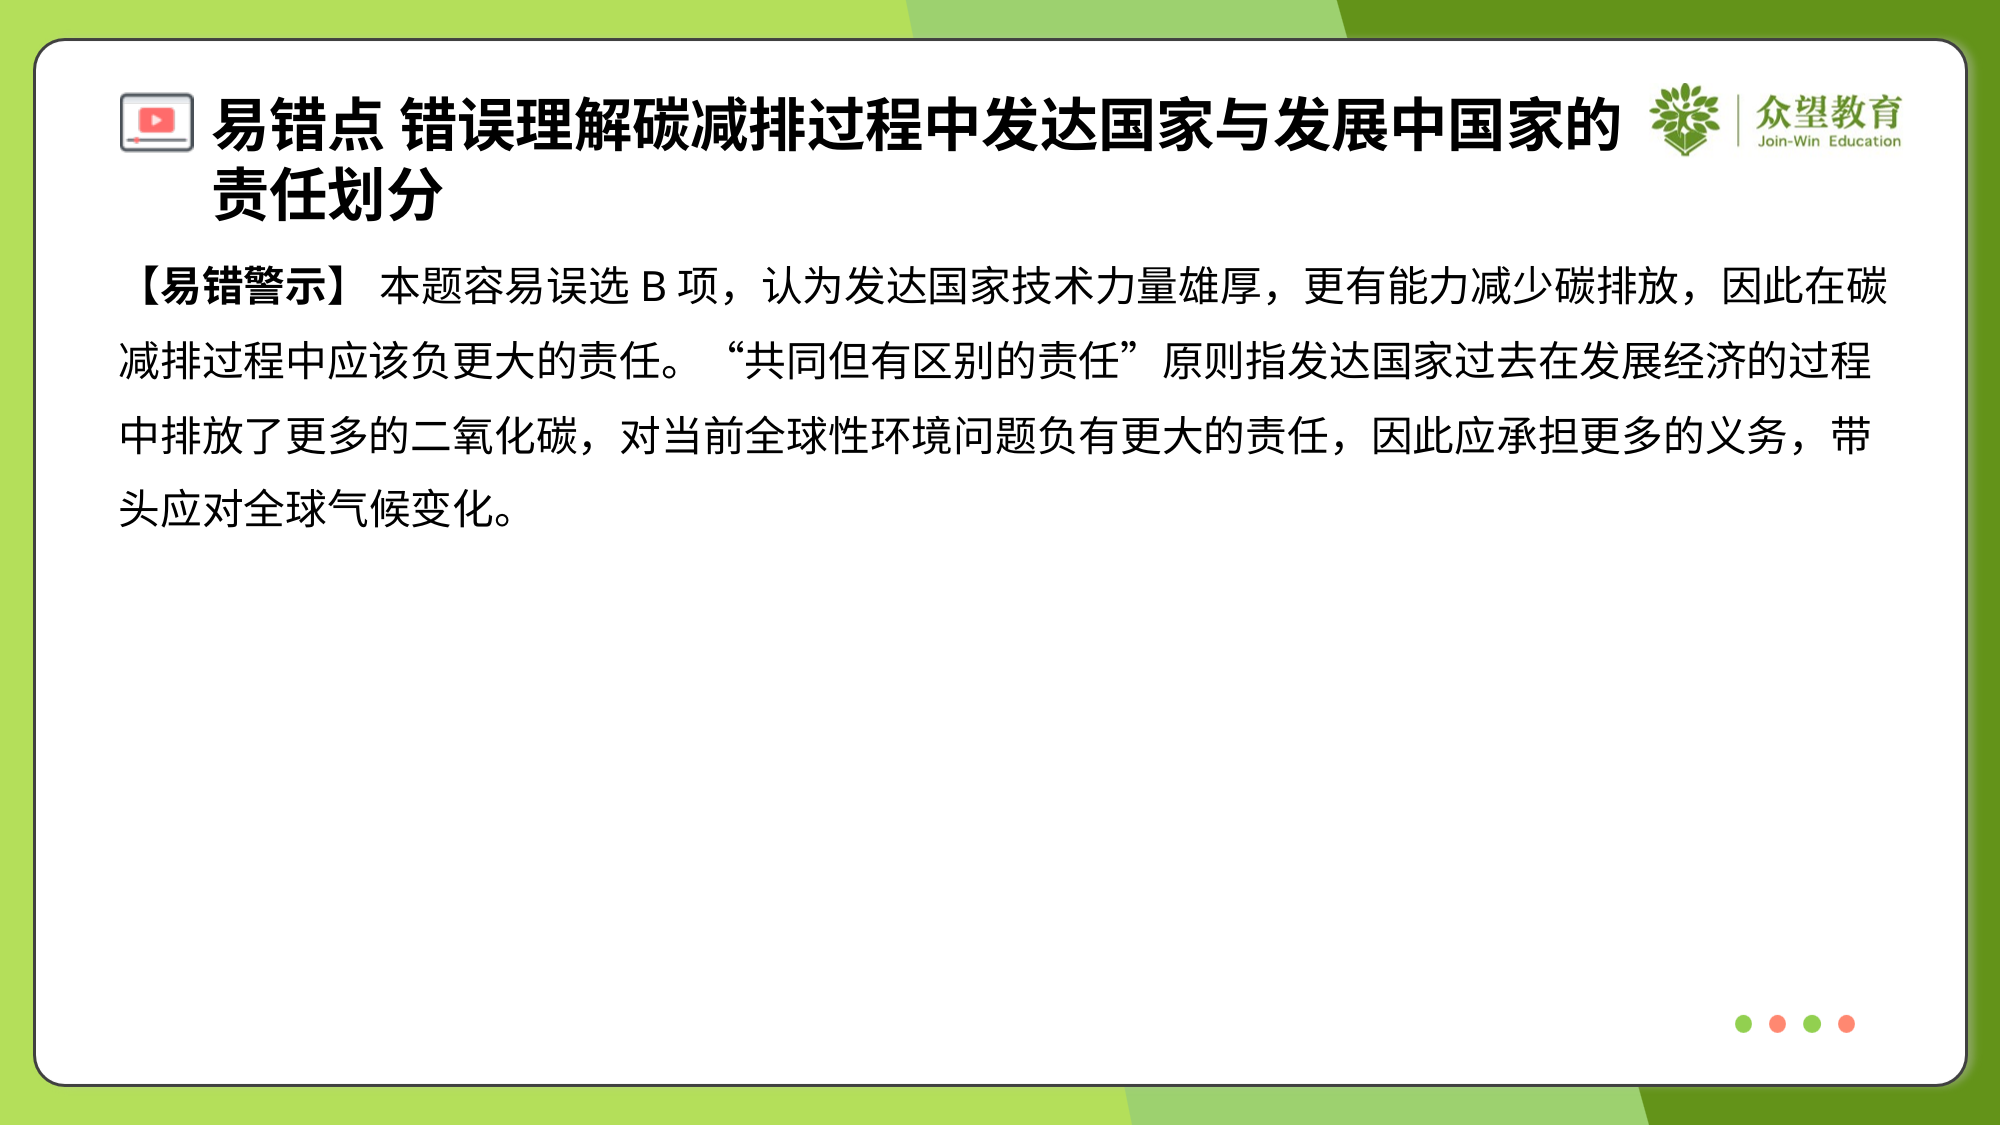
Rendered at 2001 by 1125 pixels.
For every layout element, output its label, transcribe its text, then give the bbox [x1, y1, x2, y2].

text_box 【易错警示】 本题容易误选B项，认为发达国家技术力量雄厚，更有能力减少碳排放，因此在碳 减排过程中应该负更大的责任。“共同但有区别的责任”原则指发达国家过去在发展经济的过程 中排放了更多的二氧化碳，对当前全球性环境问题负有更大的责任，因此应承担更多的义务，带 头应对全球气候变化。 [118, 235, 1883, 526]
picture [0, 0, 2000, 1125]
